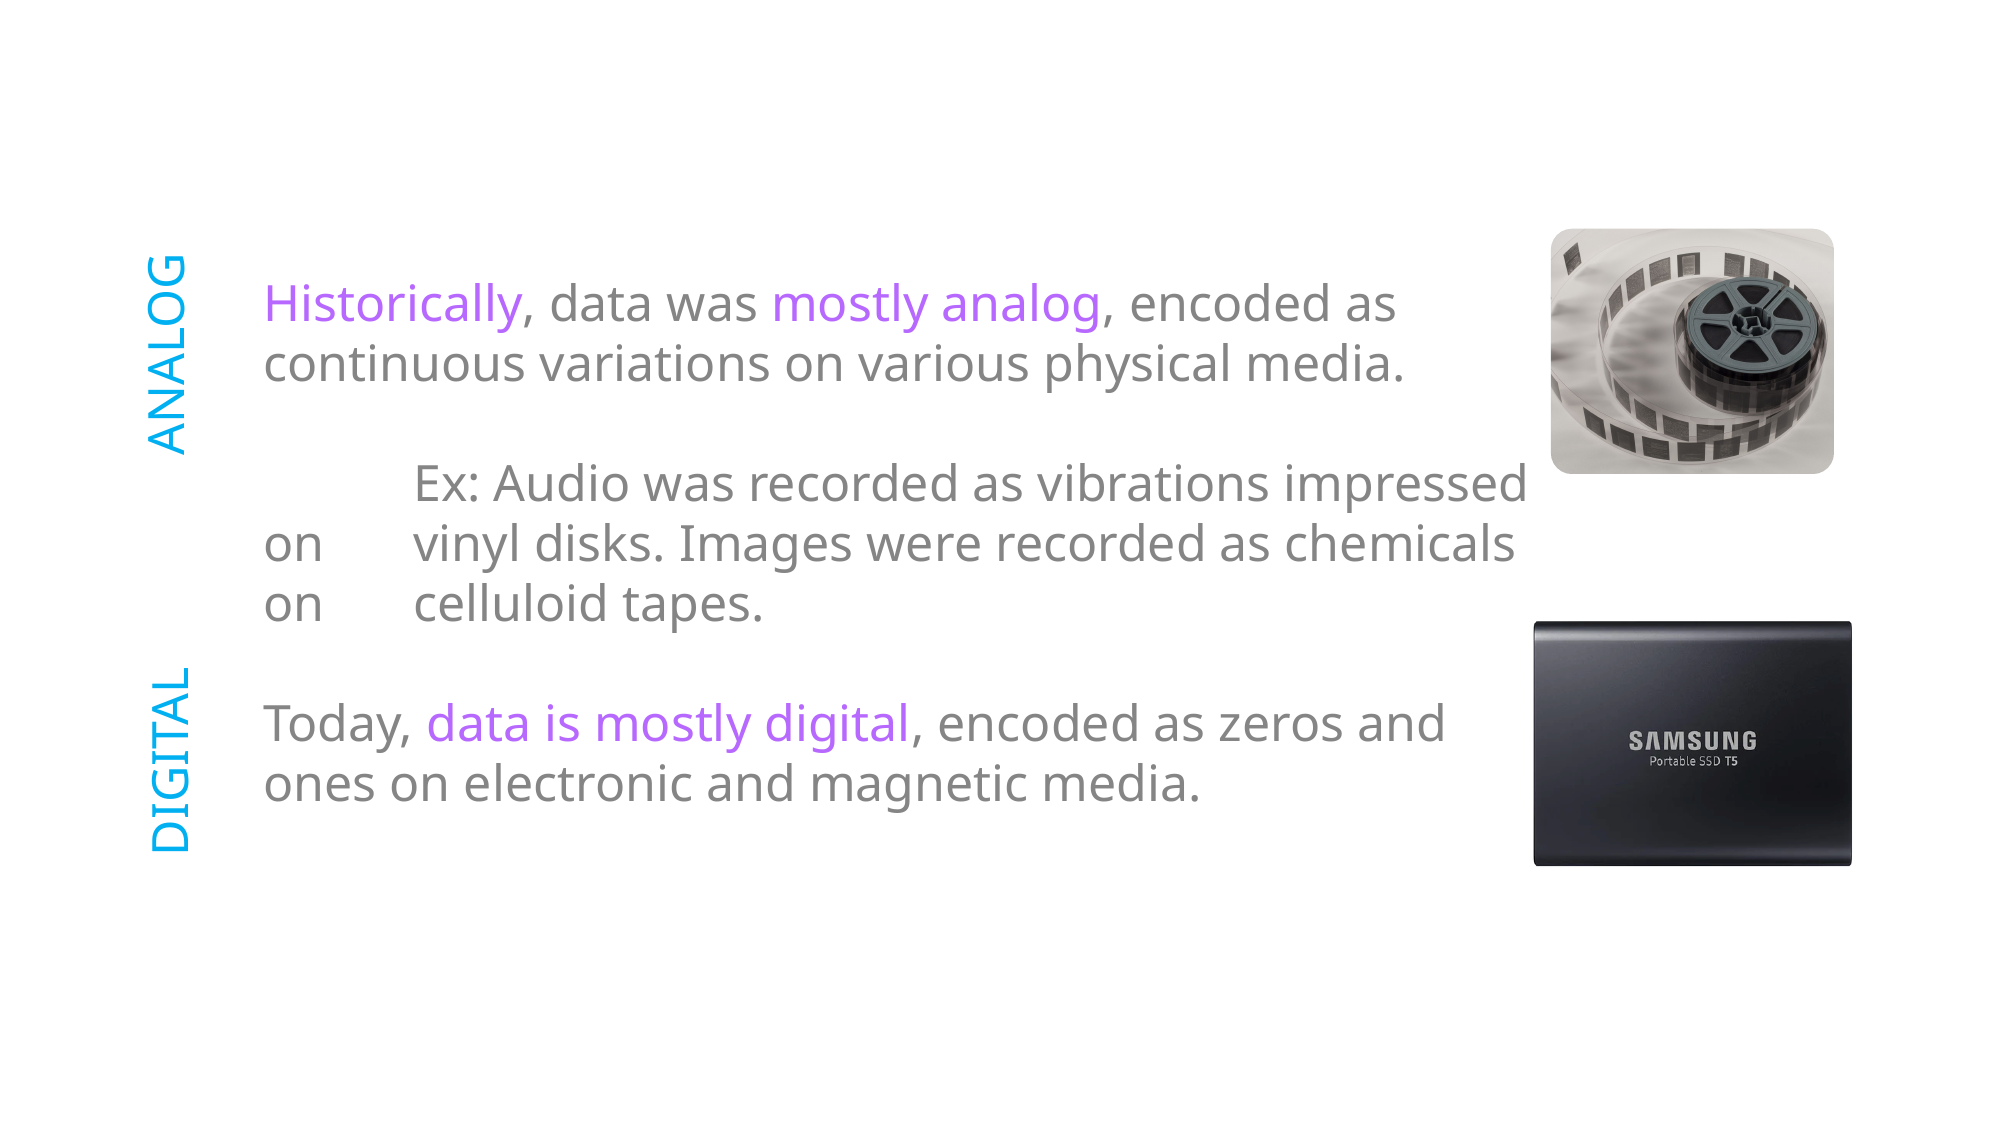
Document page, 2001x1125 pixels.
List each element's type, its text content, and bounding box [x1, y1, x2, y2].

picture [1473, 596, 1912, 890]
text_box DIGITAL [130, 639, 206, 884]
text_box Historically, data was mostly analog, encoded as continuous variations on various physical media. Ex: Audio was recorded as vibrations impressed on vinyl disks. Images were recorded as chemicals on celluloid tapes. Today, data is mostly digital, encoded as zeros and ones on electronic and magnetic media. [248, 263, 1551, 819]
picture [1550, 228, 1834, 475]
text_box ANALOG [126, 228, 202, 480]
